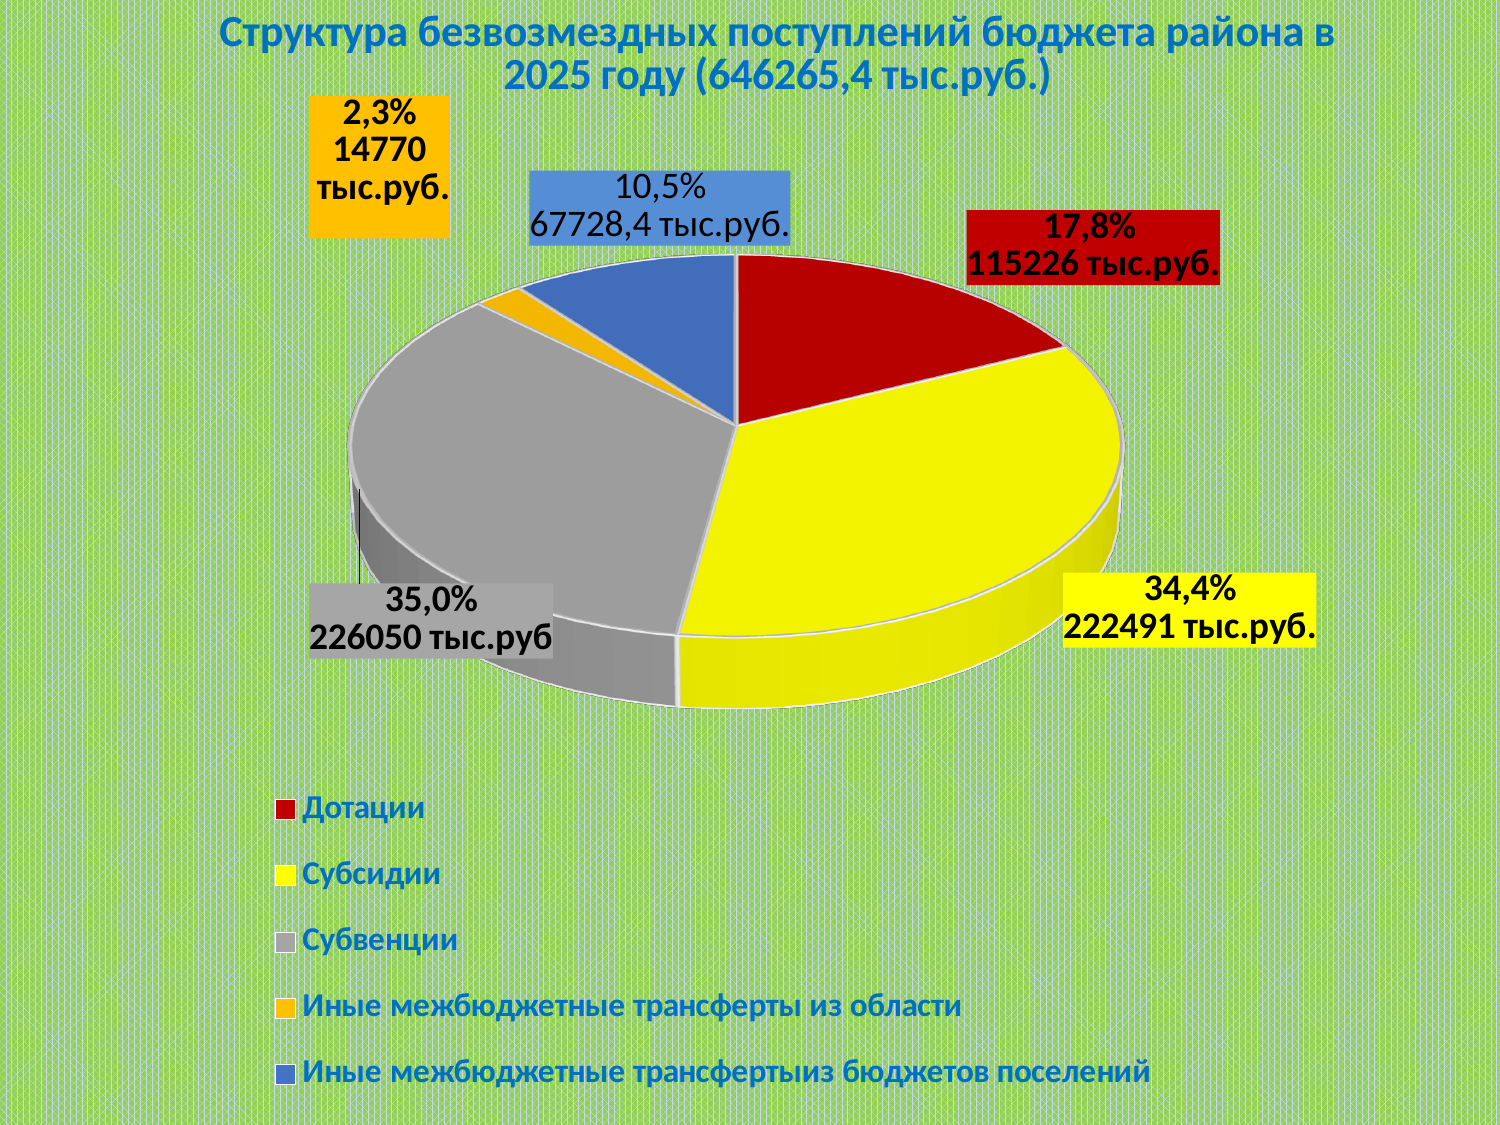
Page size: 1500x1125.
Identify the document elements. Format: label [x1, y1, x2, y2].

chart [3, 0, 1469, 1125]
